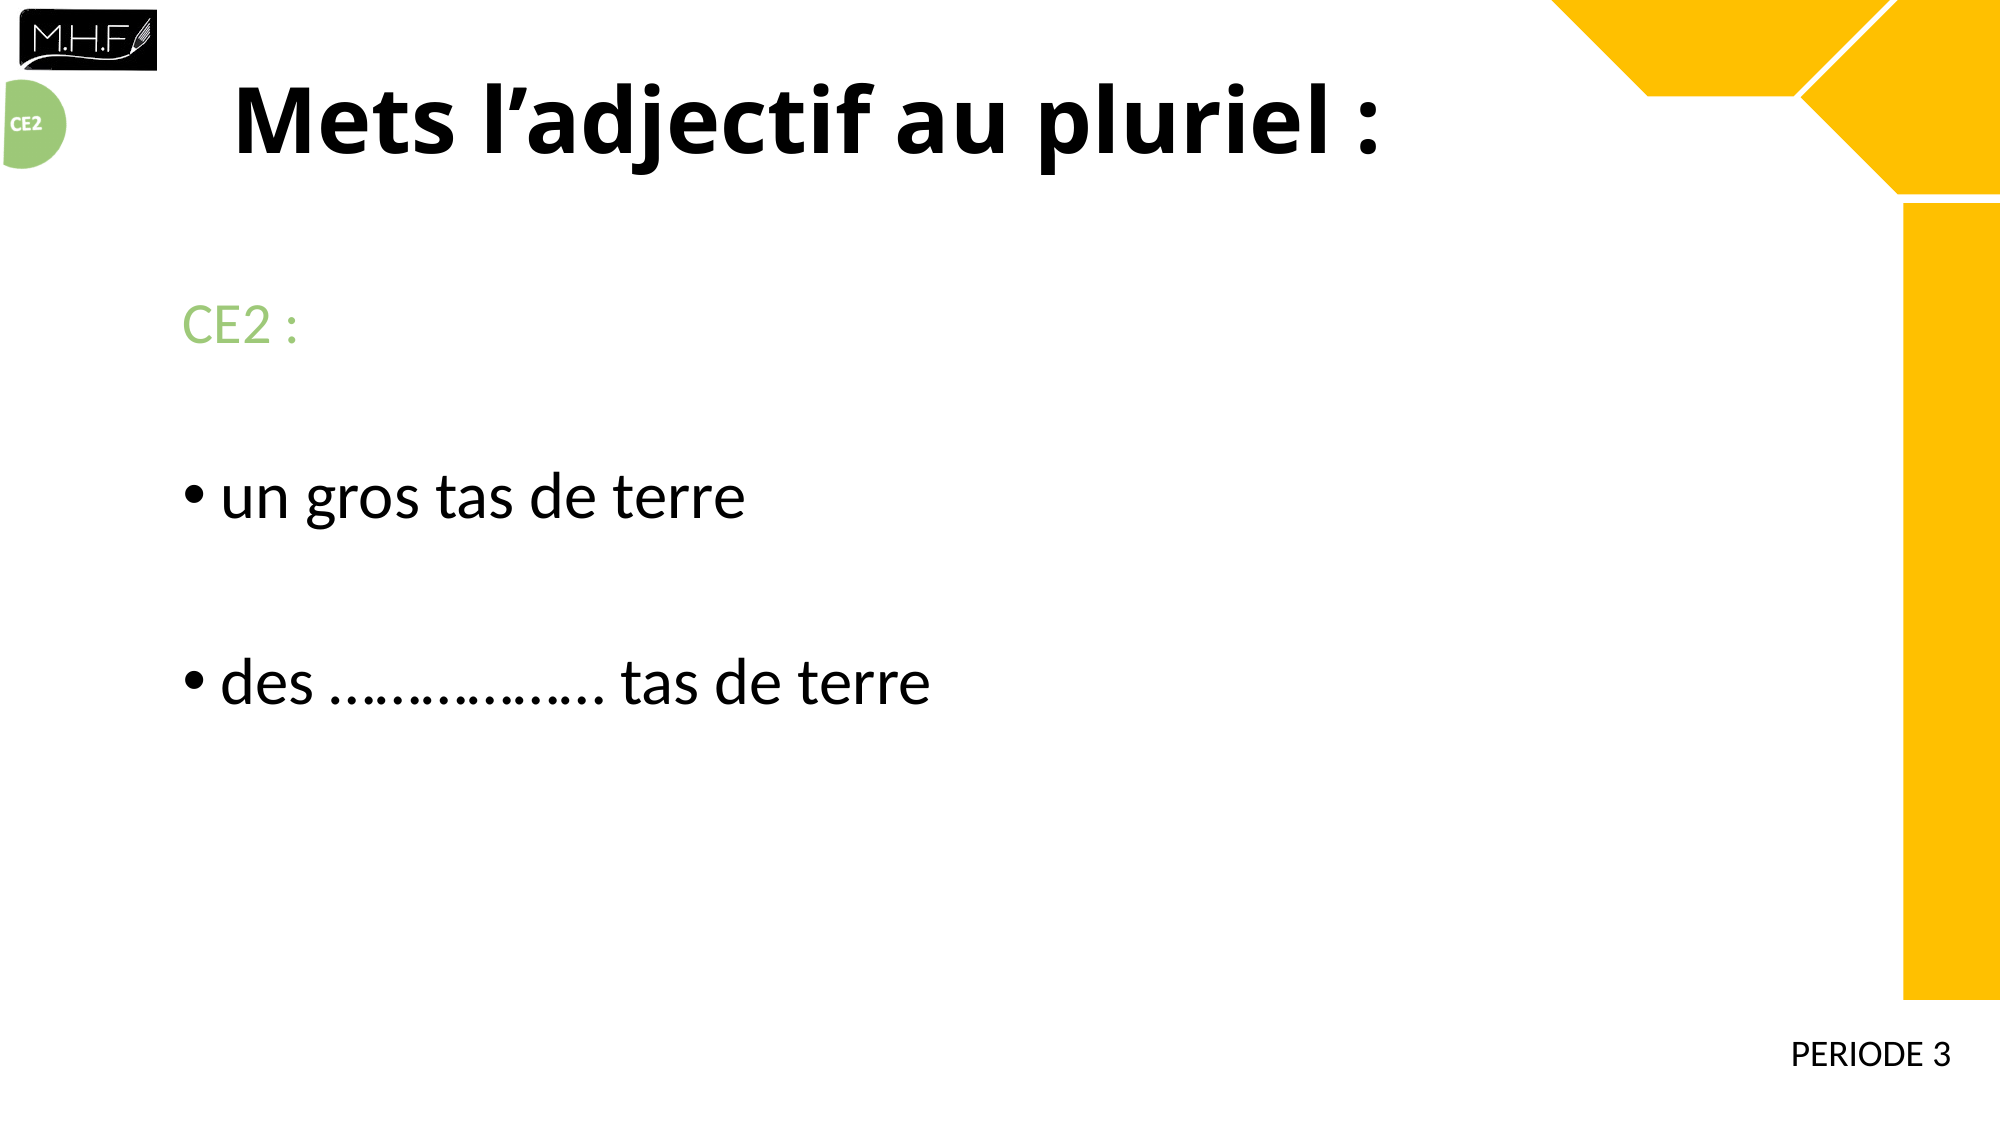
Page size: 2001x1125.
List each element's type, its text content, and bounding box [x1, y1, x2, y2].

text_box CE2 : un gros tas de terre des ……………… tas de terre [167, 286, 990, 1000]
title Mets l’adjectif au pluriel : [216, 15, 1763, 233]
text_box [1799, 0, 2000, 196]
text_box [1549, 0, 1892, 98]
picture [0, 7, 157, 207]
text_box [1902, 202, 2000, 1001]
text_box PERIODE 3 [1362, 1021, 1967, 1125]
